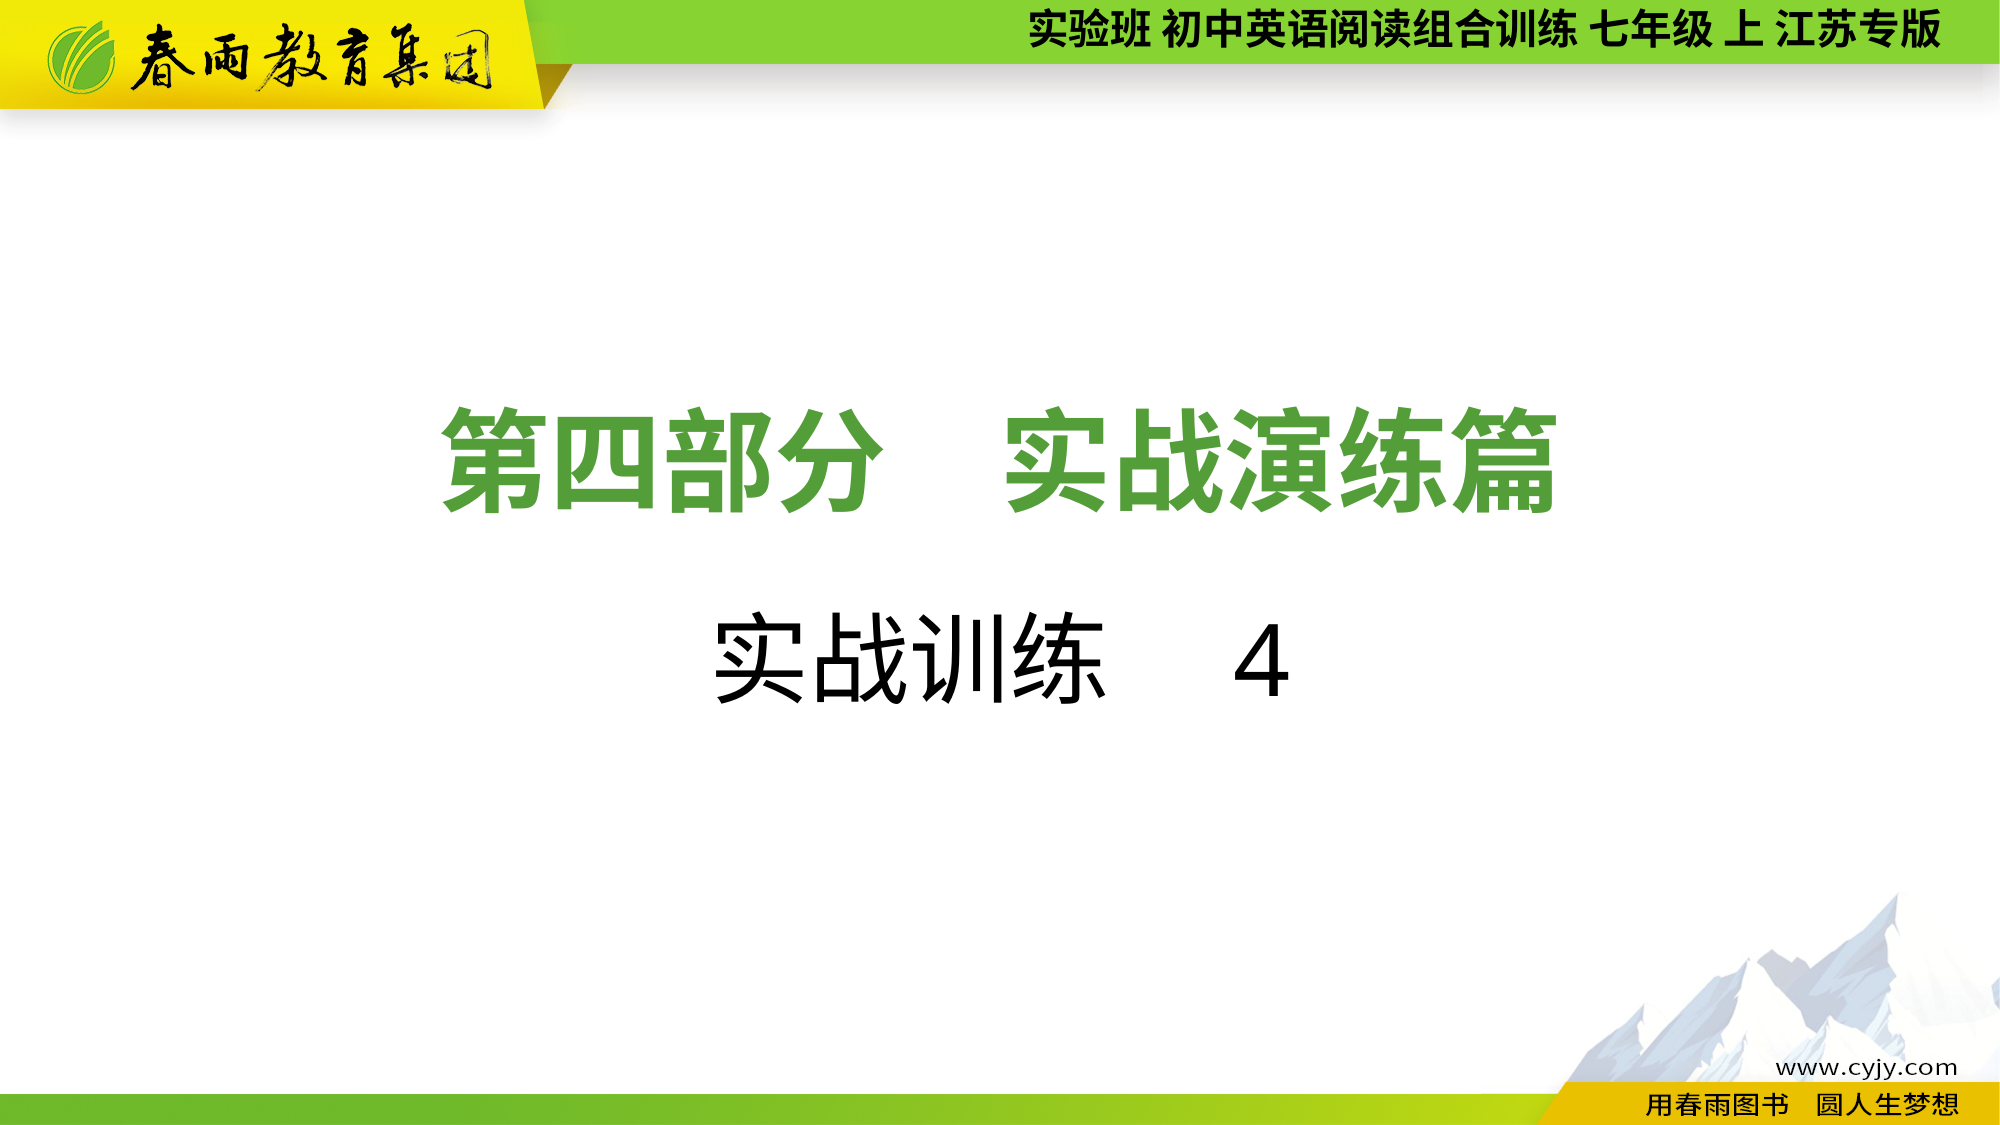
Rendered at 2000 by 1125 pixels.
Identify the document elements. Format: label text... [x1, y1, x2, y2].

picture [0, 0, 2000, 1125]
text_box 第四部分 实战演练篇 [54, 316, 1946, 528]
text_box 实战训练 4 [54, 528, 1946, 724]
